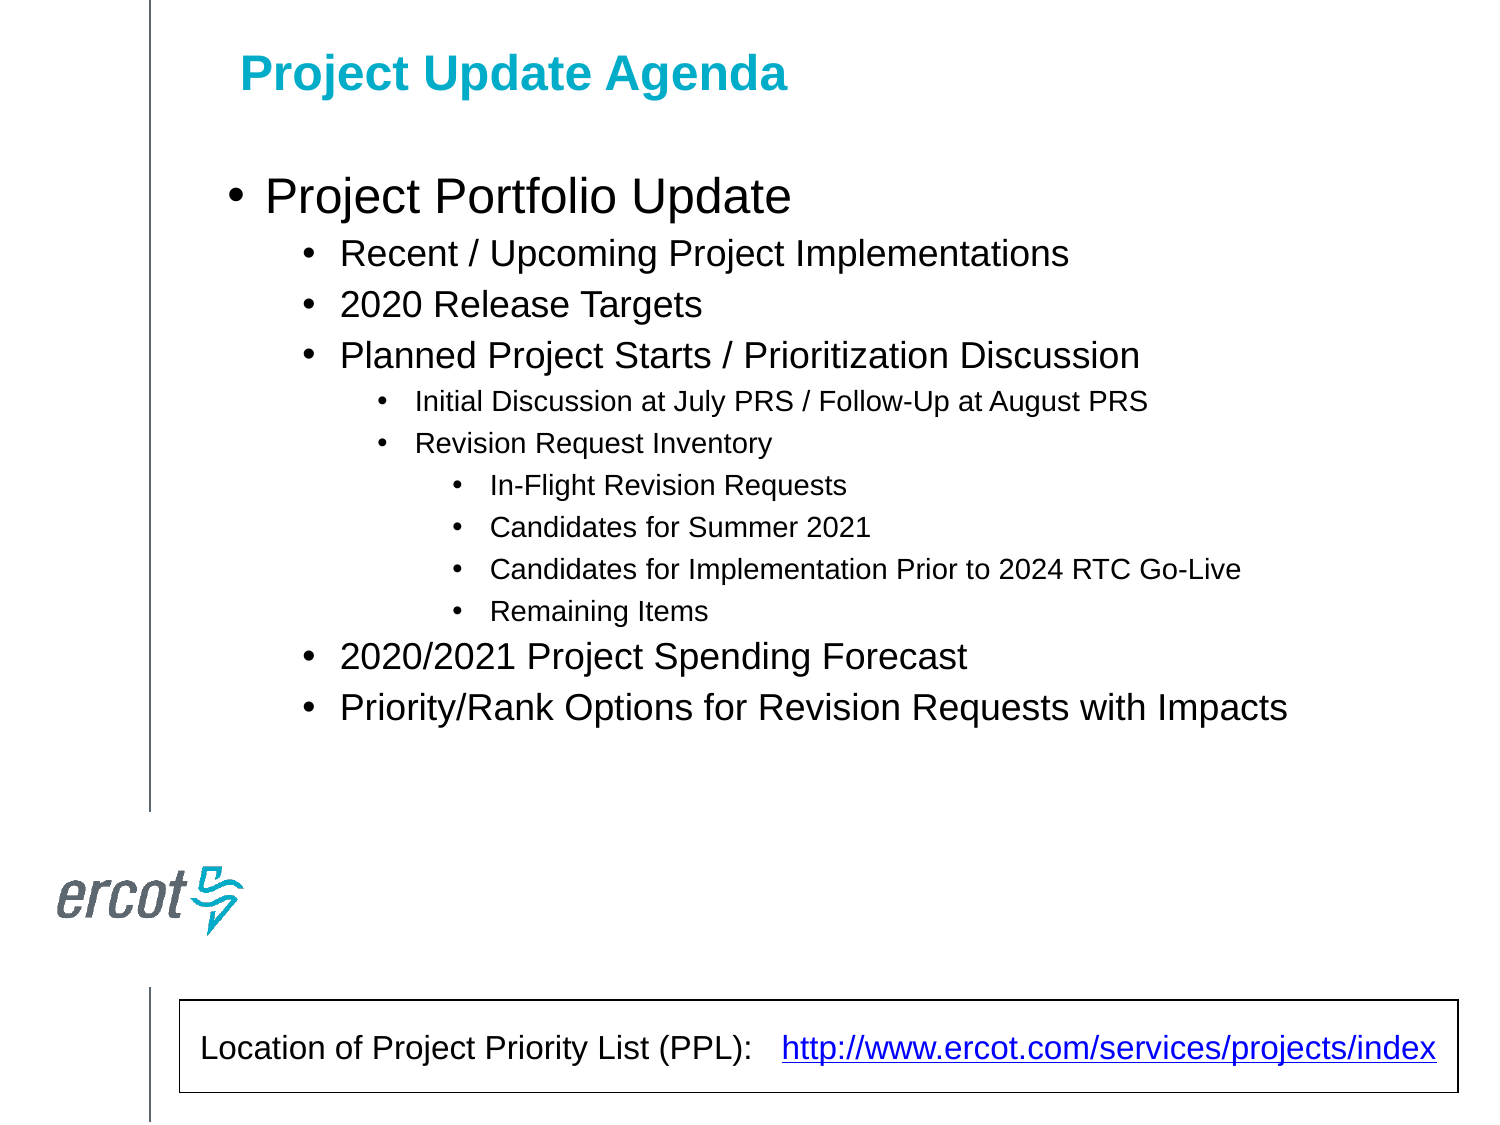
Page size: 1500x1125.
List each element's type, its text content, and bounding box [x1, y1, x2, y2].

text_box Location of Project Priority List (PPL): http://www.ercot.com/services/projects/index [179, 999, 1459, 1093]
list Project Portfolio Update Recent / Upcoming Project Implementations 2020 Release Targets Planned Project Starts / Prioritization Discussion Initial Discussion at July PRS / Follow-Up at August PRS Revision Request Inventory In-Flight Revision Requests Candidates for Summer 2021 Candidates for Implementation Prior to 2024 RTC Go-Live Remaining Items 2020/2021 Project Spending Forecast Priority/Rank Options for Revision Requests with Impacts [212, 162, 1350, 838]
text_box Project Update Agenda [224, 39, 1063, 125]
picture [53, 862, 247, 938]
